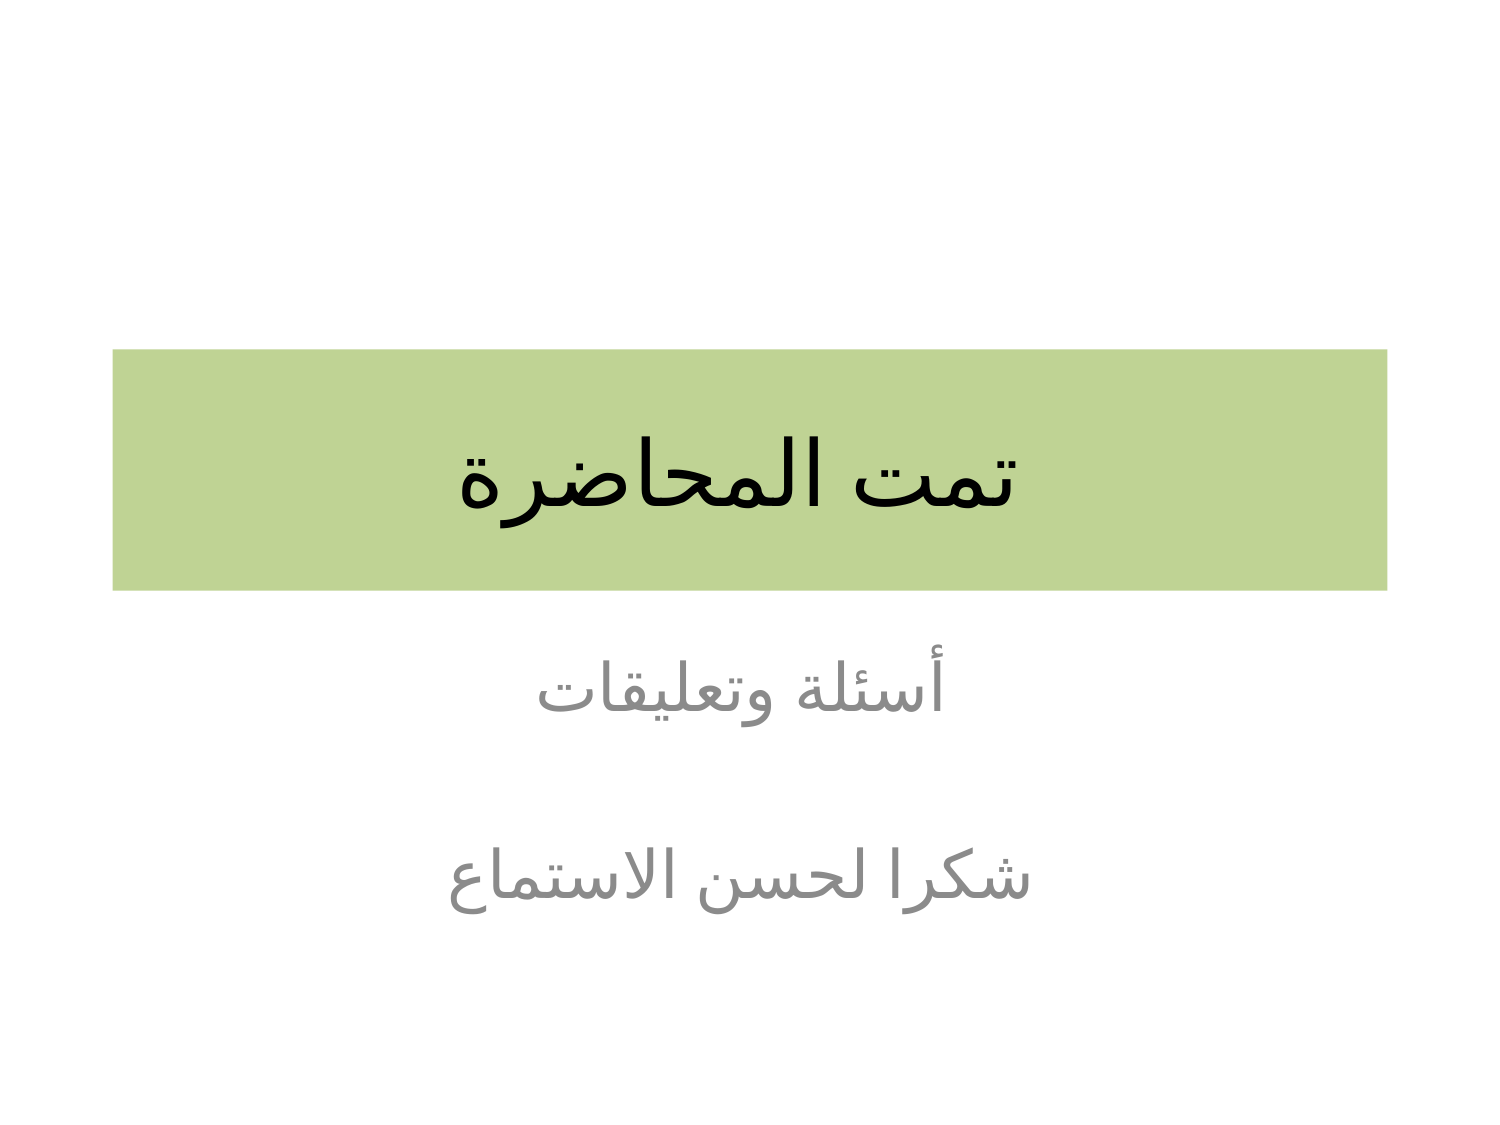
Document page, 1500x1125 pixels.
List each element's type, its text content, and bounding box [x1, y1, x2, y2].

title تمت المحاضرة [112, 349, 1388, 591]
subtitle أسئلة وتعليقات شكرا لحسن الاستماع [225, 637, 1275, 925]
